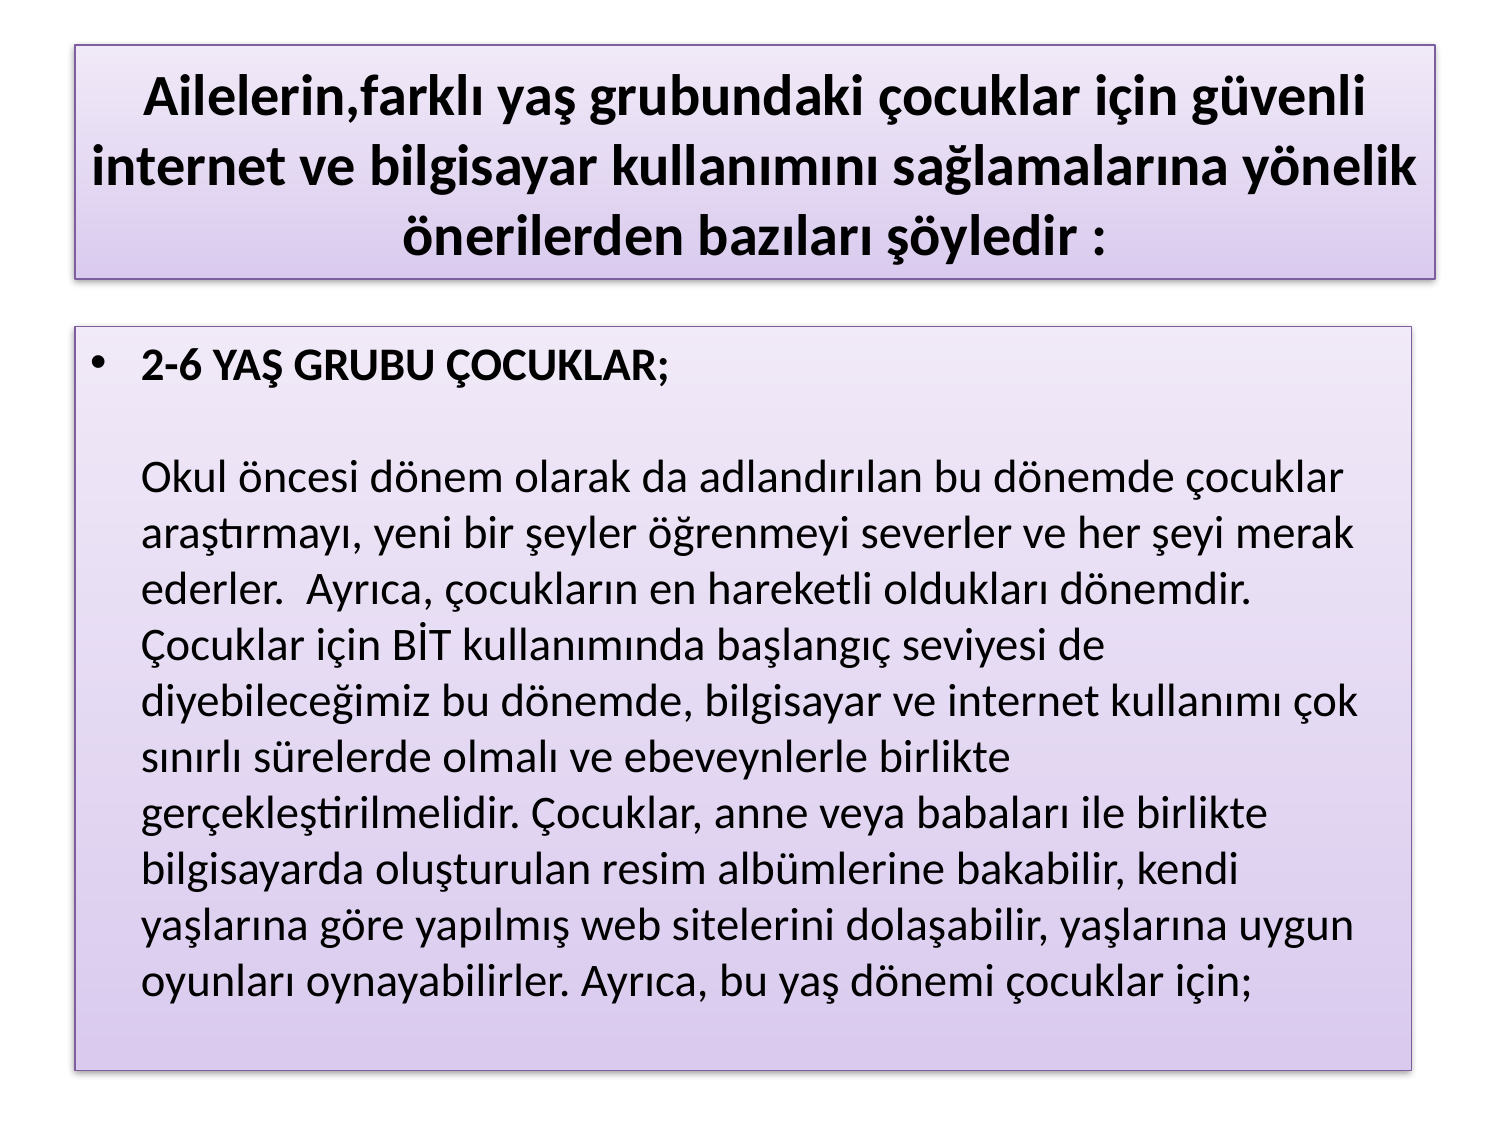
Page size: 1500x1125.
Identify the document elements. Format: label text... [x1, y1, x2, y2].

title Ailelerin,farklı yaş grubundaki çocuklar için güvenli internet ve bilgisayar kullanımını sağlamalarına yönelik önerilerden bazıları şöyledir : [74, 44, 1436, 280]
list 2-6 YAŞ GRUBU ÇOCUKLAR; Okul öncesi dönem olarak da adlandırılan bu dönemde çocuklar araştırmayı, yeni bir şeyler öğrenmeyi severler ve her şeyi merak ederler. Ayrıca, çocukların en hareketli oldukları dönemdir. Çocuklar için BİT kullanımında başlangıç seviyesi de diyebileceğimiz bu dönemde, bilgisayar ve internet kullanımı çok sınırlı sürelerde olmalı ve ebeveynlerle birlikte gerçekleştirilmelidir. Çocuklar, anne veya babaları ile birlikte bilgisayarda oluşturulan resim albümlerine bakabilir, kendi yaşlarına göre yapılmış web sitelerini dolaşabilir, yaşlarına uygun oyunları oynayabilirler. Ayrıca, bu yaş dönemi çocuklar için; [74, 326, 1412, 1071]
